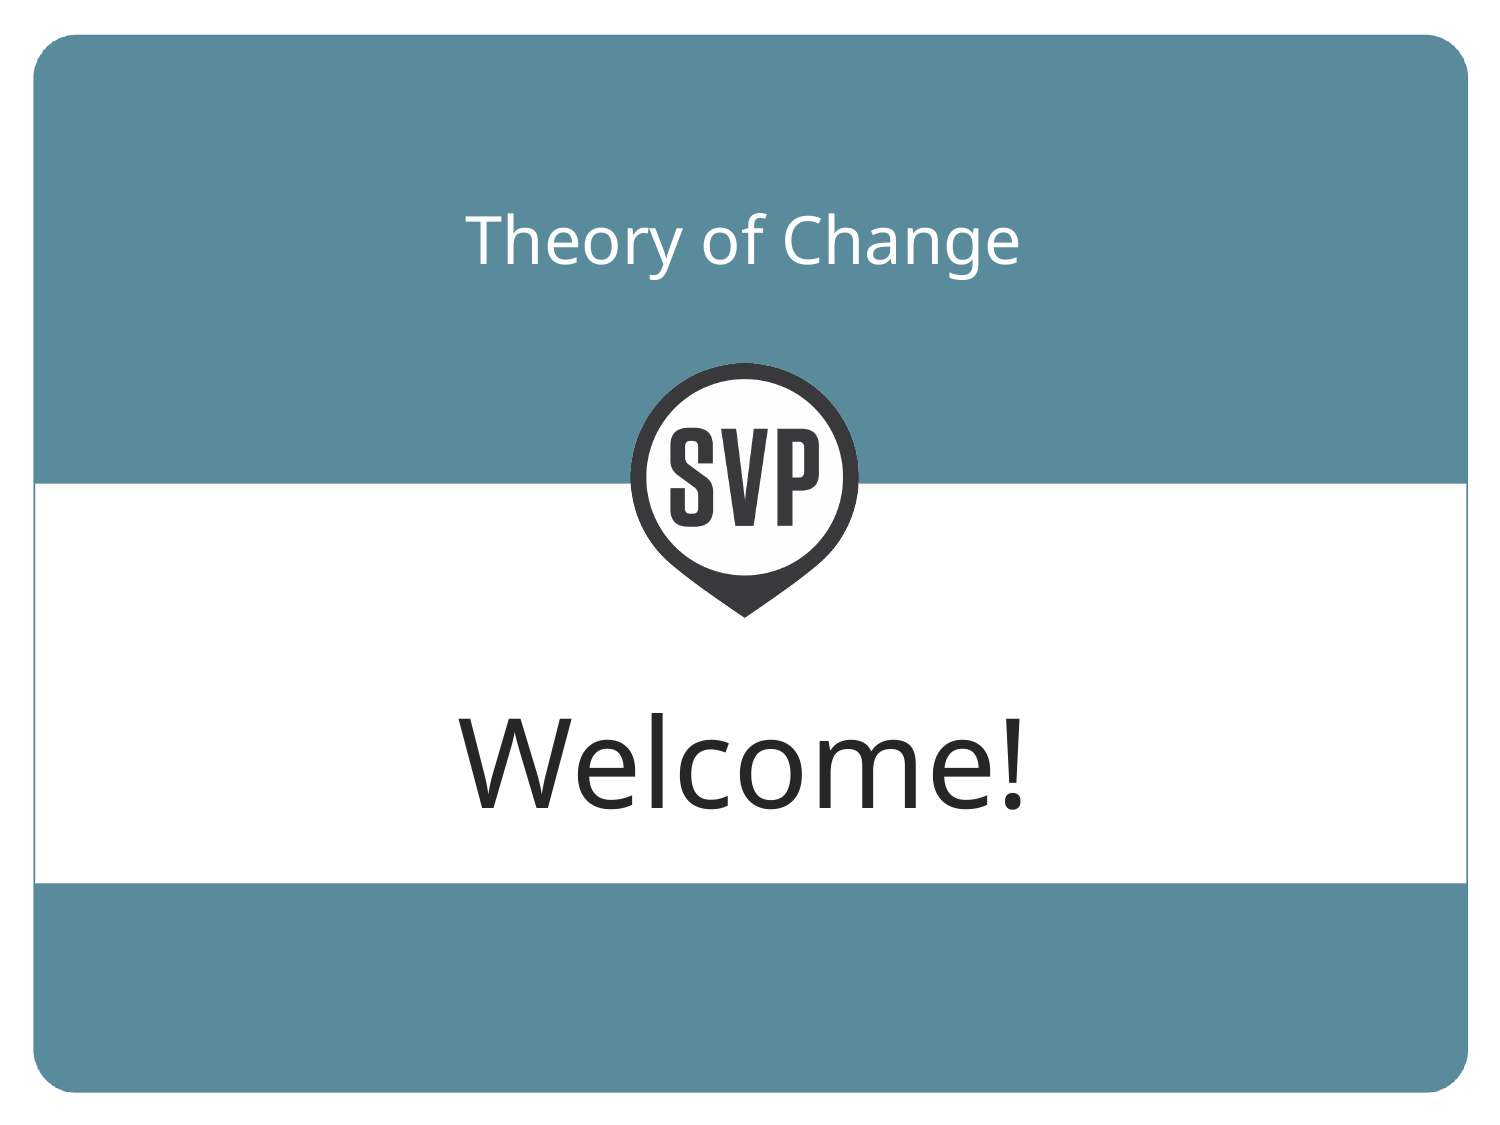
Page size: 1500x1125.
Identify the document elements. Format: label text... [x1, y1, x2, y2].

text_box Theory of Change [109, 150, 1380, 280]
text_box Welcome! [109, 601, 1380, 825]
picture [0, 0, 1500, 1125]
